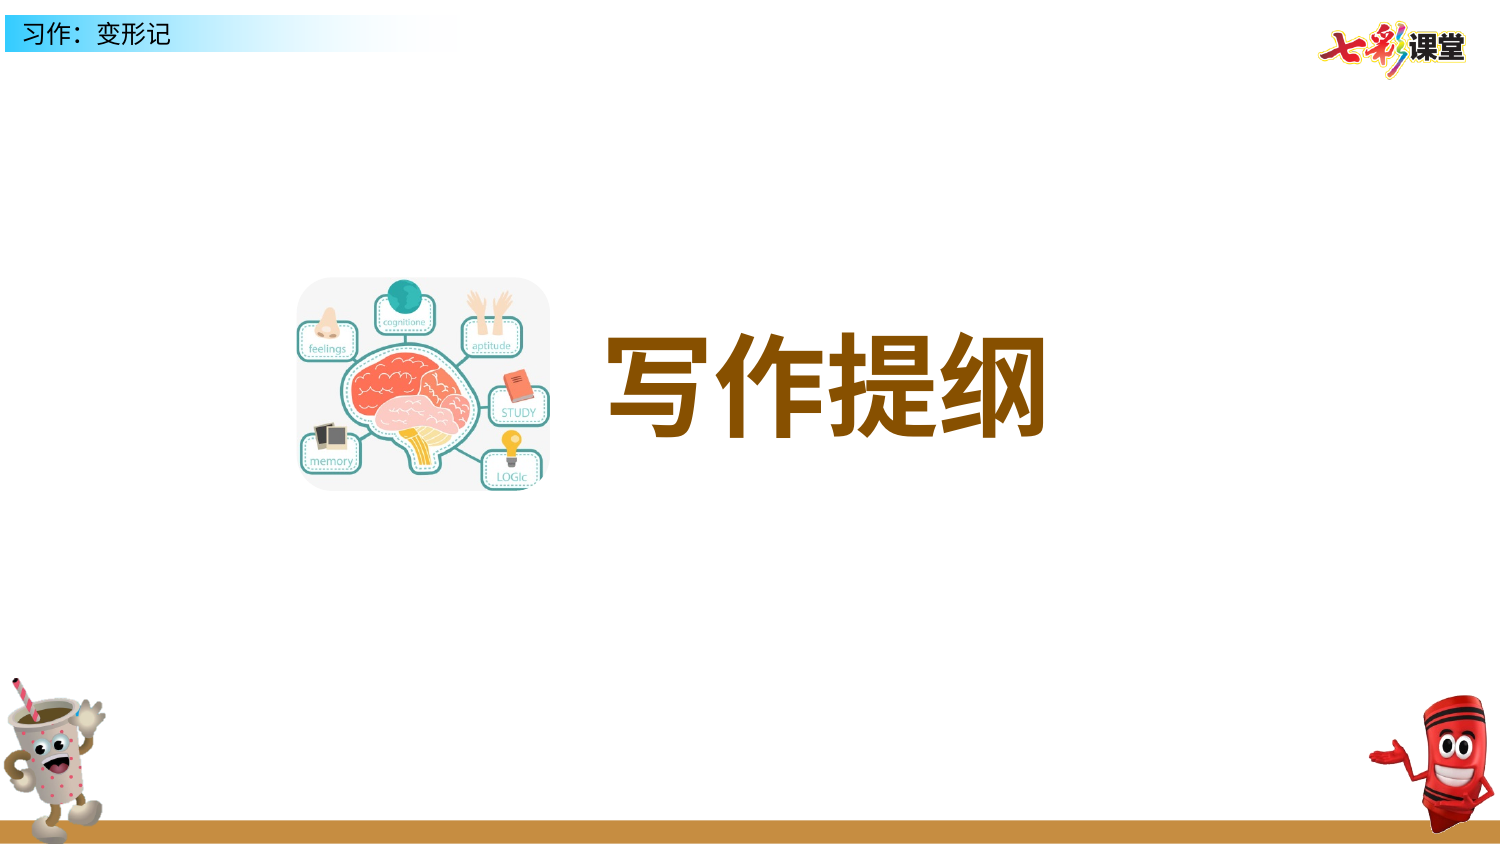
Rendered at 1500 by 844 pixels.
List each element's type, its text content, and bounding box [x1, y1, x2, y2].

picture [1364, 678, 1500, 844]
text_box 写作提纲 [589, 310, 1075, 457]
picture [1316, 20, 1468, 80]
picture [0, 678, 143, 844]
picture [296, 277, 551, 492]
